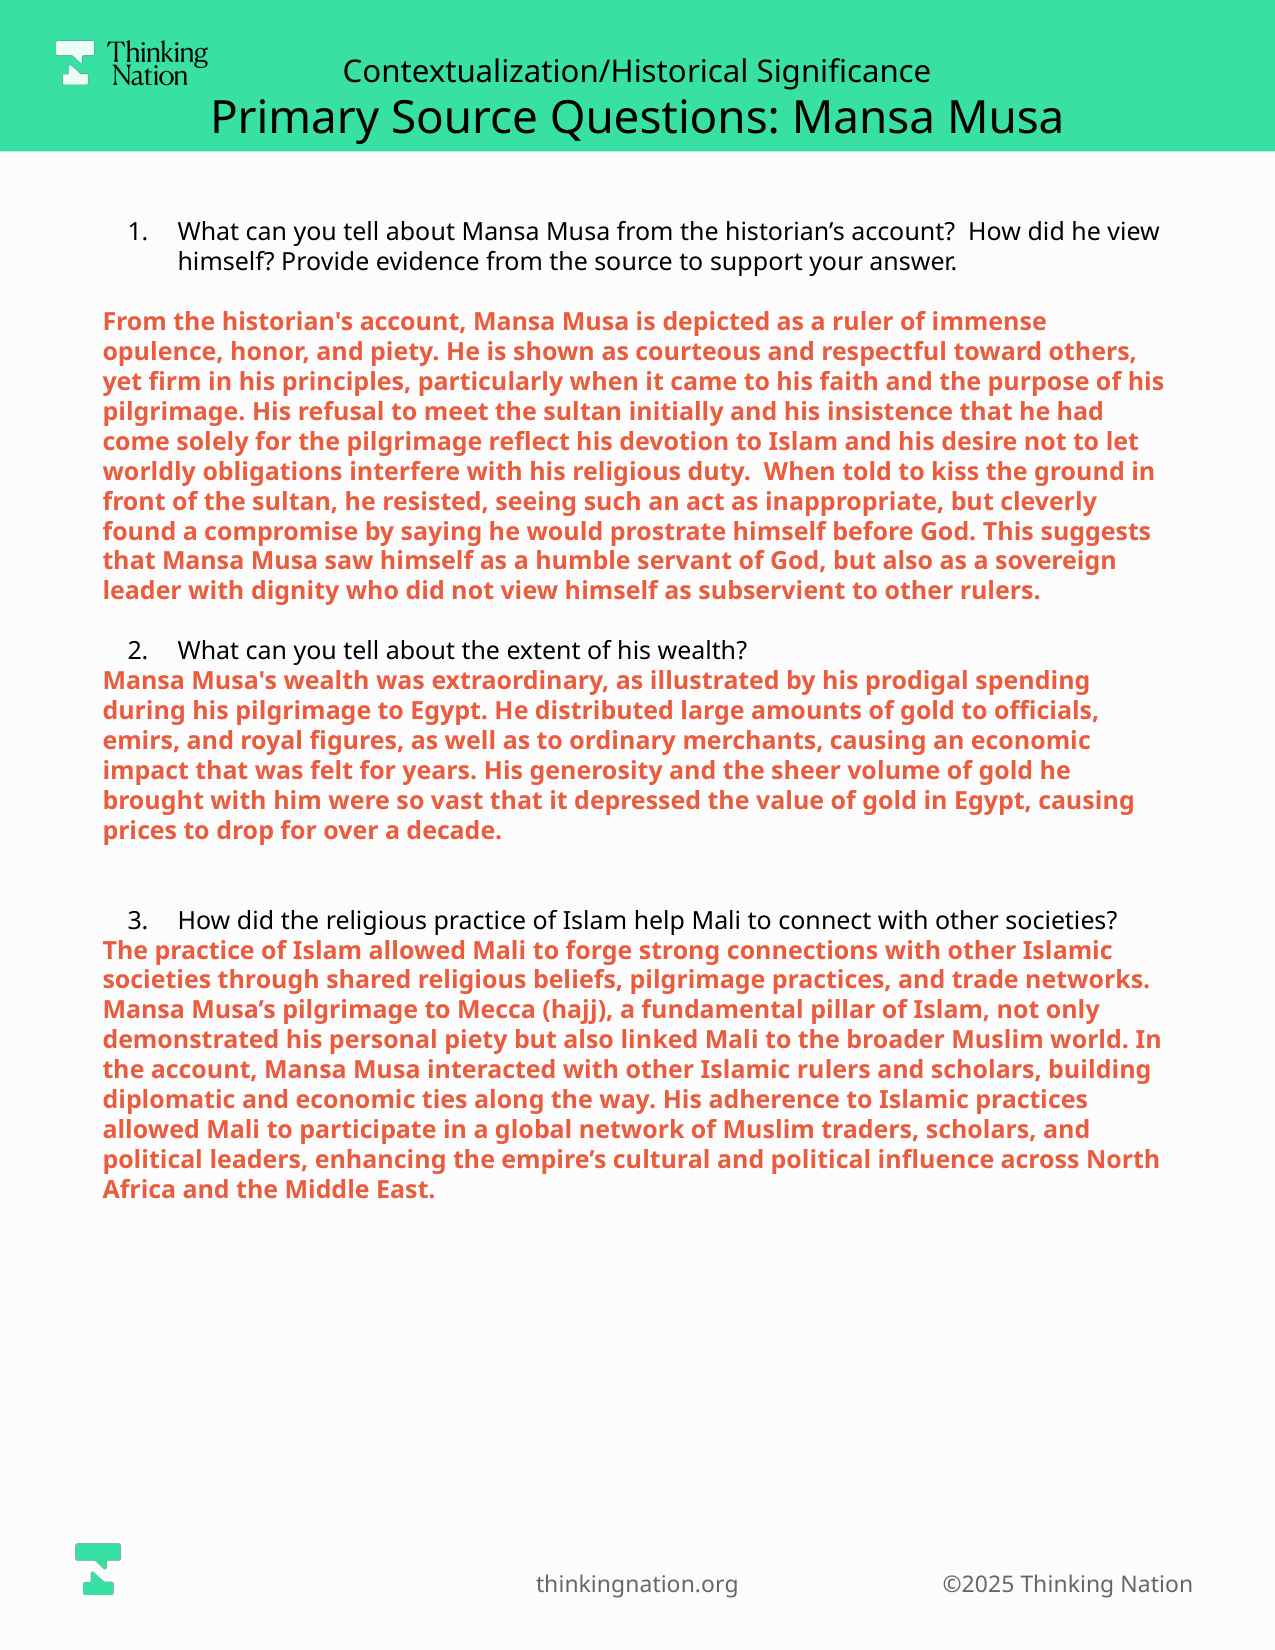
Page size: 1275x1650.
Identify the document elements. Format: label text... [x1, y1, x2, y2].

text_box thinkingnation.org [486, 1553, 789, 1605]
picture [62, 1533, 134, 1605]
text_box Contextualization/Historical Significance Primary Source Questions: Mansa Musa [0, 0, 1275, 152]
text_box ©2025 Thinking Nation [907, 1553, 1210, 1605]
picture [38, 26, 213, 99]
text_box What can you tell about Mansa Musa from the historian’s account? How did he view himself? Provide evidence from the source to support your answer. From the historian's account, Mansa Musa is depicted as a ruler of immense opulence, honor, and piety. He is shown as courteous and respectful toward others, yet firm in his principles, particularly when it came to his faith and the purpose of his pilgrimage. His refusal to meet the sultan initially and his insistence that he had come solely for the pilgrimage reflect his devotion to Islam and his desire not to let worldly obligations interfere with his religious duty. When told to kiss the ground in front of the sultan, he resisted, seeing such an act as inappropriate, but cleverly found a compromise by saying he would prostrate himself before God. This suggests that Mansa Musa saw himself as a humble servant of God, but also as a sovereign leader with dignity who did not view himself as subservient to other rulers. What can you tell about the extent of his wealth? Mansa Musa's wealth was extraordinary, as illustrated by his prodigal spending during his pilgrimage to Egypt. He distributed large amounts of gold to officials, emirs, and royal figures, as well as to ordinary merchants, causing an economic impact that was felt for years. His generosity and the sheer volume of gold he brought with him were so vast that it depressed the value of gold in Egypt, causing prices to drop for over a decade. How did the religious practice of Islam help Mali to connect with other societies? The practice of Islam allowed Mali to forge strong connections with other Islamic societies through shared religious beliefs, pilgrimage practices, and trade networks. Mansa Musa’s pilgrimage to Mecca (hajj), a fundamental pillar of Islam, not only demonstrated his personal piety but also linked Mali to the broader Muslim world. In the account, Mansa Musa interacted with other Islamic rulers and scholars, building diplomatic and economic ties along the way. His adherence to Islamic practices allowed Mali to participate in a global network of Muslim traders, scholars, and political leaders, enhancing the empire’s cultural and political influence across North Africa and the Middle East. [87, 200, 1188, 1534]
